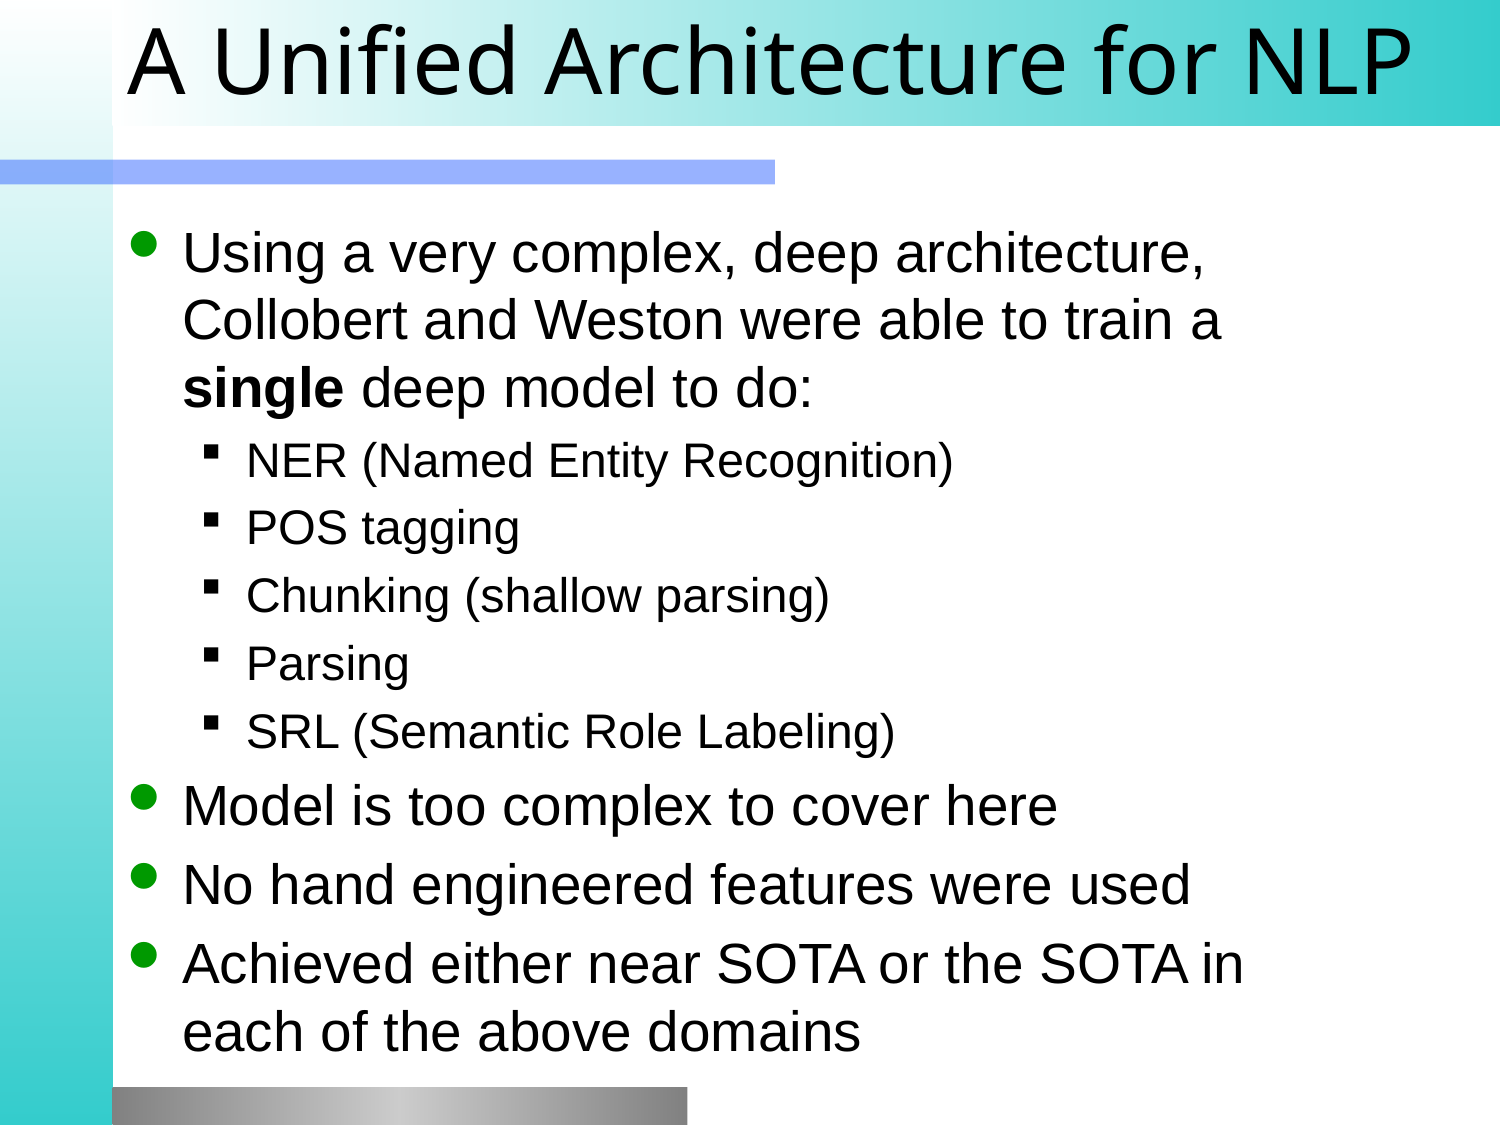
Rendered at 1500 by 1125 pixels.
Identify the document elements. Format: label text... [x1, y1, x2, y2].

list Using a very complex, deep architecture, Collobert and Weston were able to train a single deep model to do: NER (Named Entity Recognition) POS tagging Chunking (shallow parsing) Parsing SRL (Semantic Role Labeling) Model is too complex to cover here No hand engineered features were used Achieved either near SOTA or the SOTA in each of the above domains [112, 207, 1388, 1073]
title A Unified Architecture for NLP [112, 0, 1500, 121]
